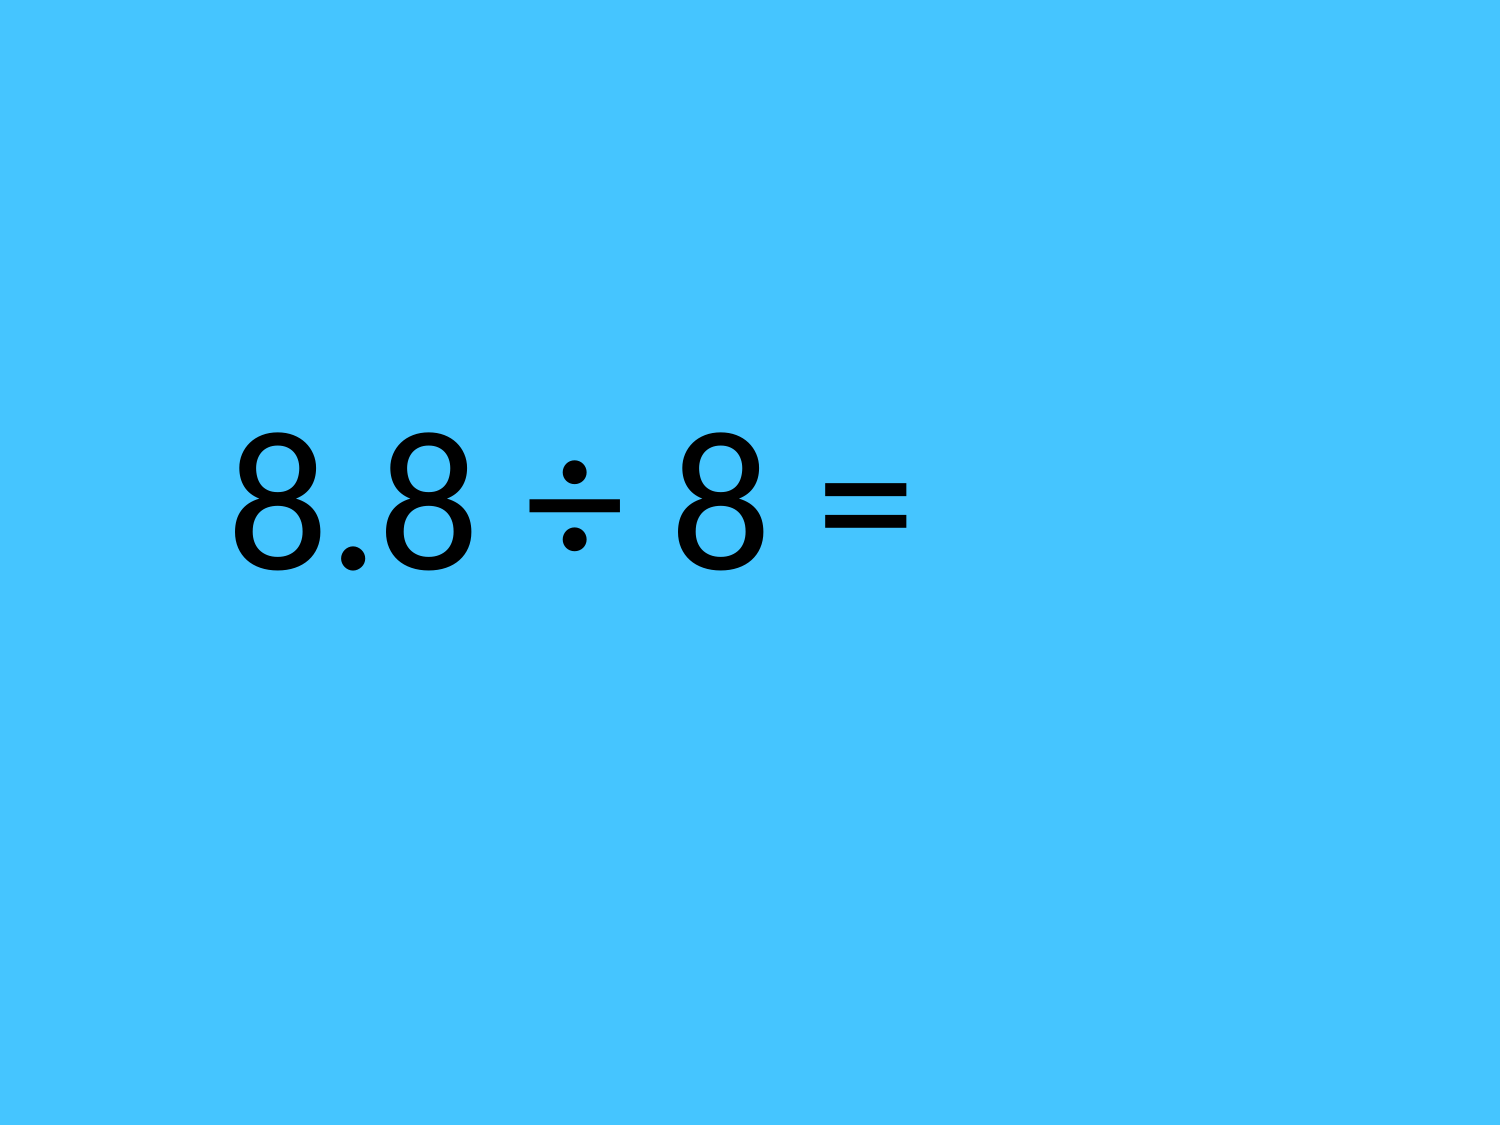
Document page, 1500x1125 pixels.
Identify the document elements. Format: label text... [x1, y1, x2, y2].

text_box 8.8 ÷ 8 = [212, 362, 1138, 618]
